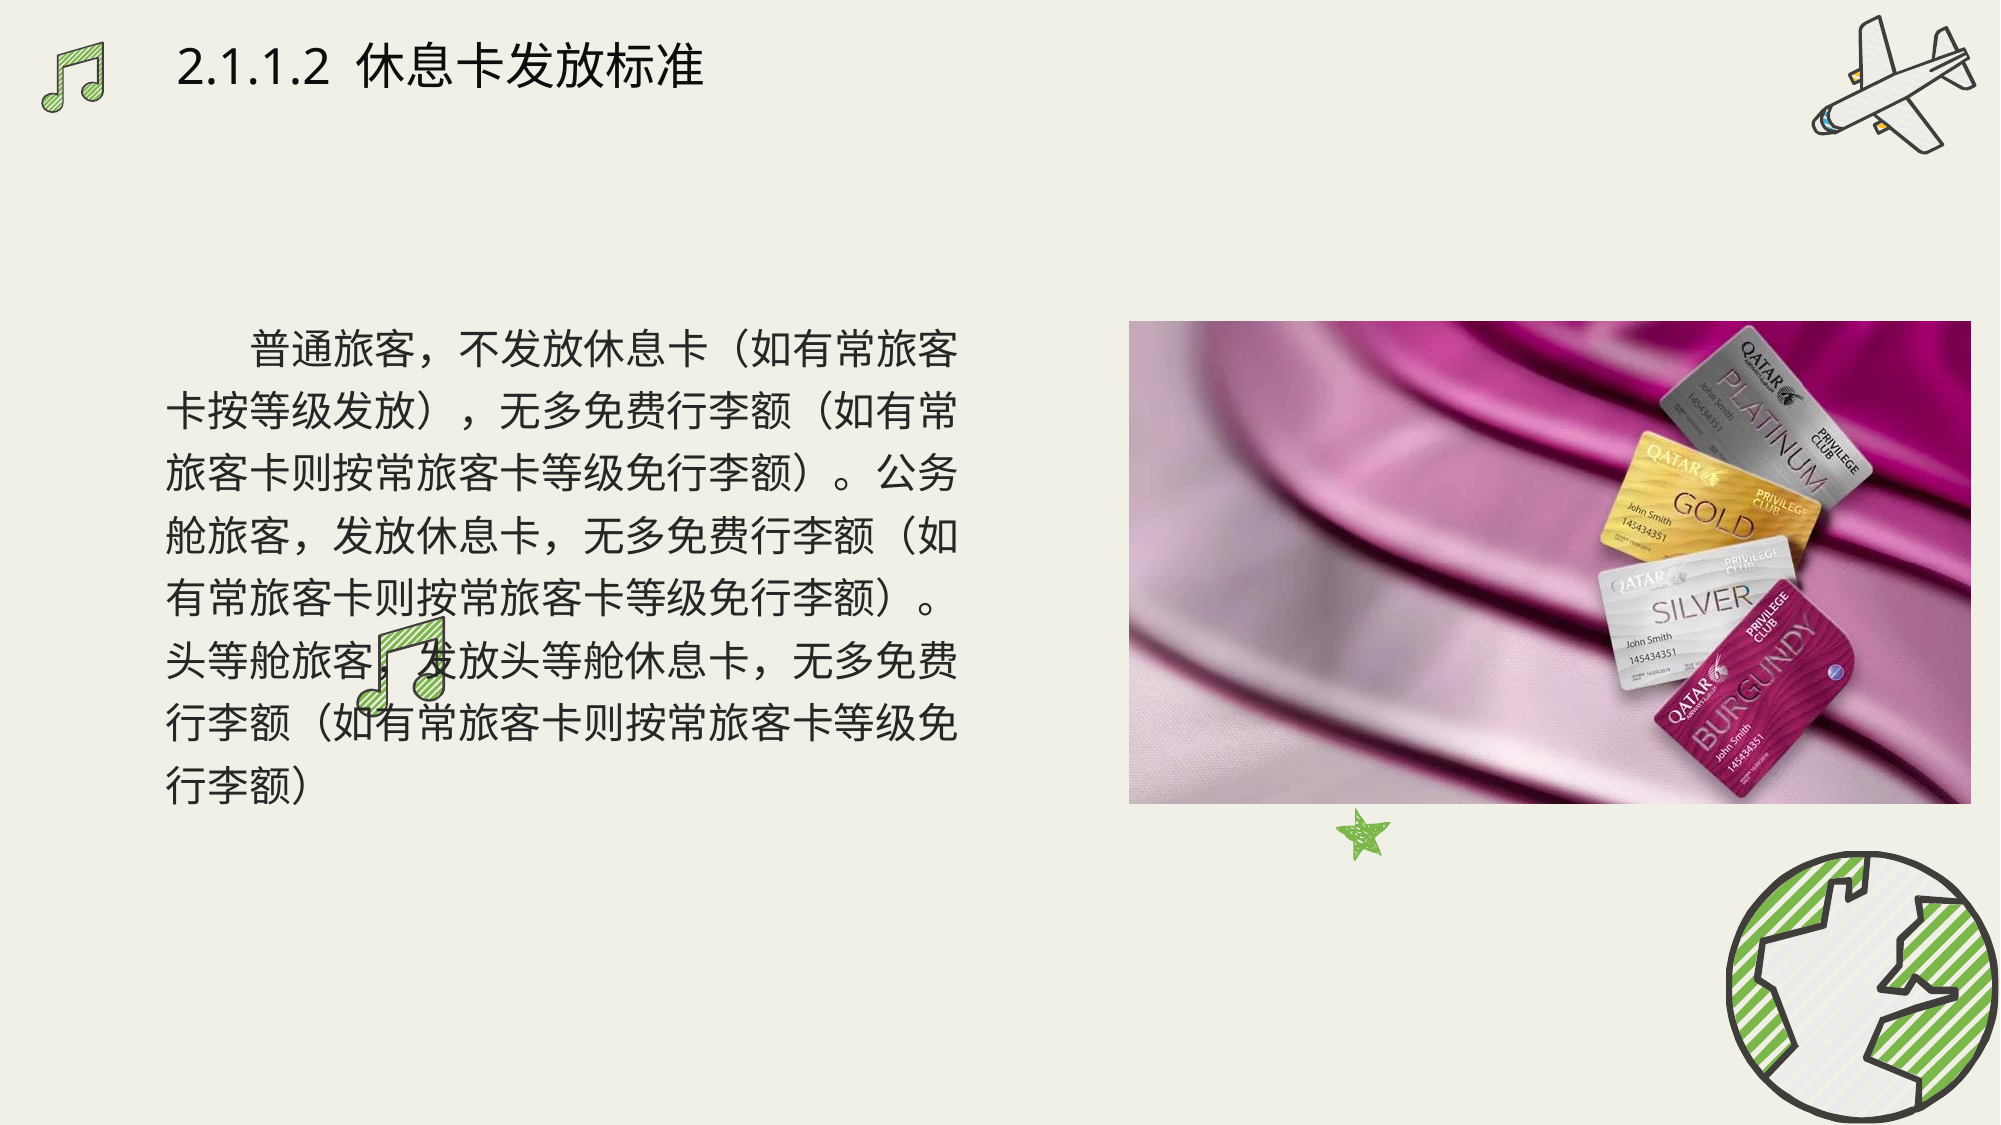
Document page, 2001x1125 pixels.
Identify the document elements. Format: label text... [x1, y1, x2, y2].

text_box [1335, 807, 1391, 862]
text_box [356, 615, 446, 718]
picture [1816, 4, 1964, 177]
text_box 普通旅客，不发放休息卡（如有常旅客卡按等级发放），无多免费行李额（如有常旅客卡则按常旅客卡等级免行李额）。公务舱旅客，发放休息卡，无多免费行李额（如有常旅客卡则按常旅客卡等级免行李额）。头等舱旅客，发放头等舱休息卡，无多免费行李额（如有常旅客卡则按常旅客卡等级免行李额） [151, 302, 1003, 818]
text_box 2.1.1.2 休息卡发放标准 [161, 27, 721, 103]
picture [1726, 851, 2000, 1125]
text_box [41, 41, 104, 114]
picture [1129, 321, 1971, 804]
